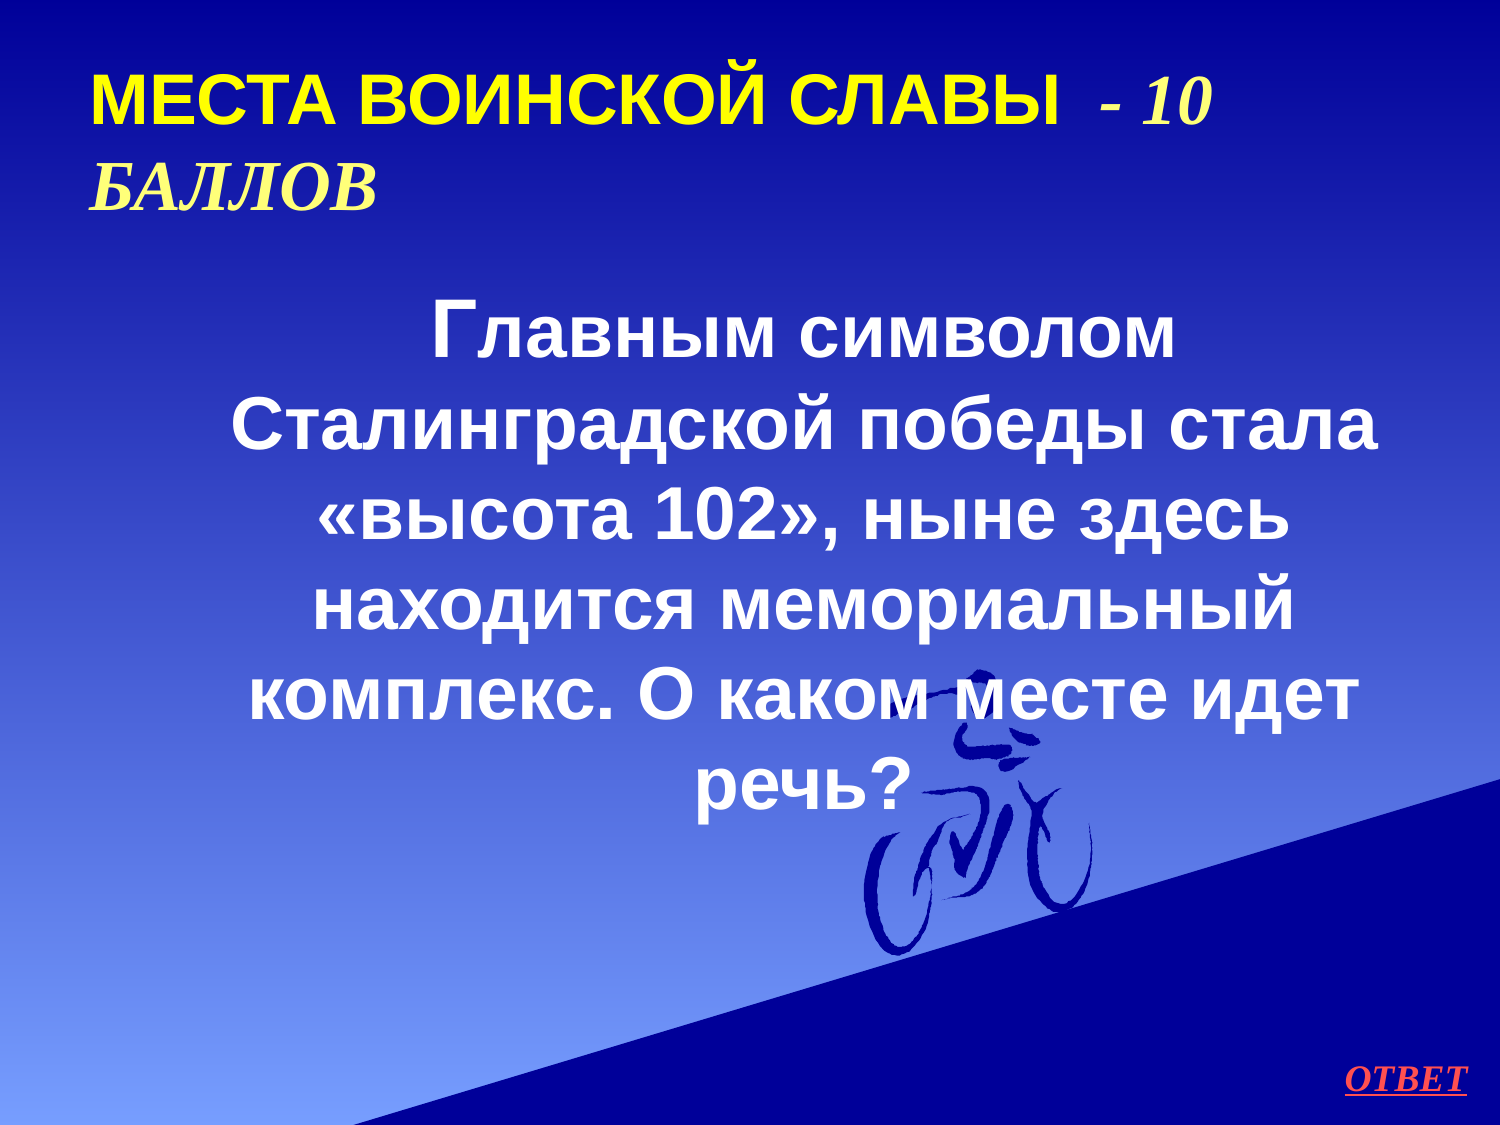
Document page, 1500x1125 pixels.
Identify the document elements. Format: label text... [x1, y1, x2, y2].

title Места Воинской славы - 10 баллов [74, 44, 1426, 233]
list Главным символом Сталинградской победы стала «высота 102», ныне здесь находится мемориальный комплекс. О каком месте идет речь? [149, 266, 1460, 480]
text_box ОТВЕТ [1329, 1046, 1483, 1107]
